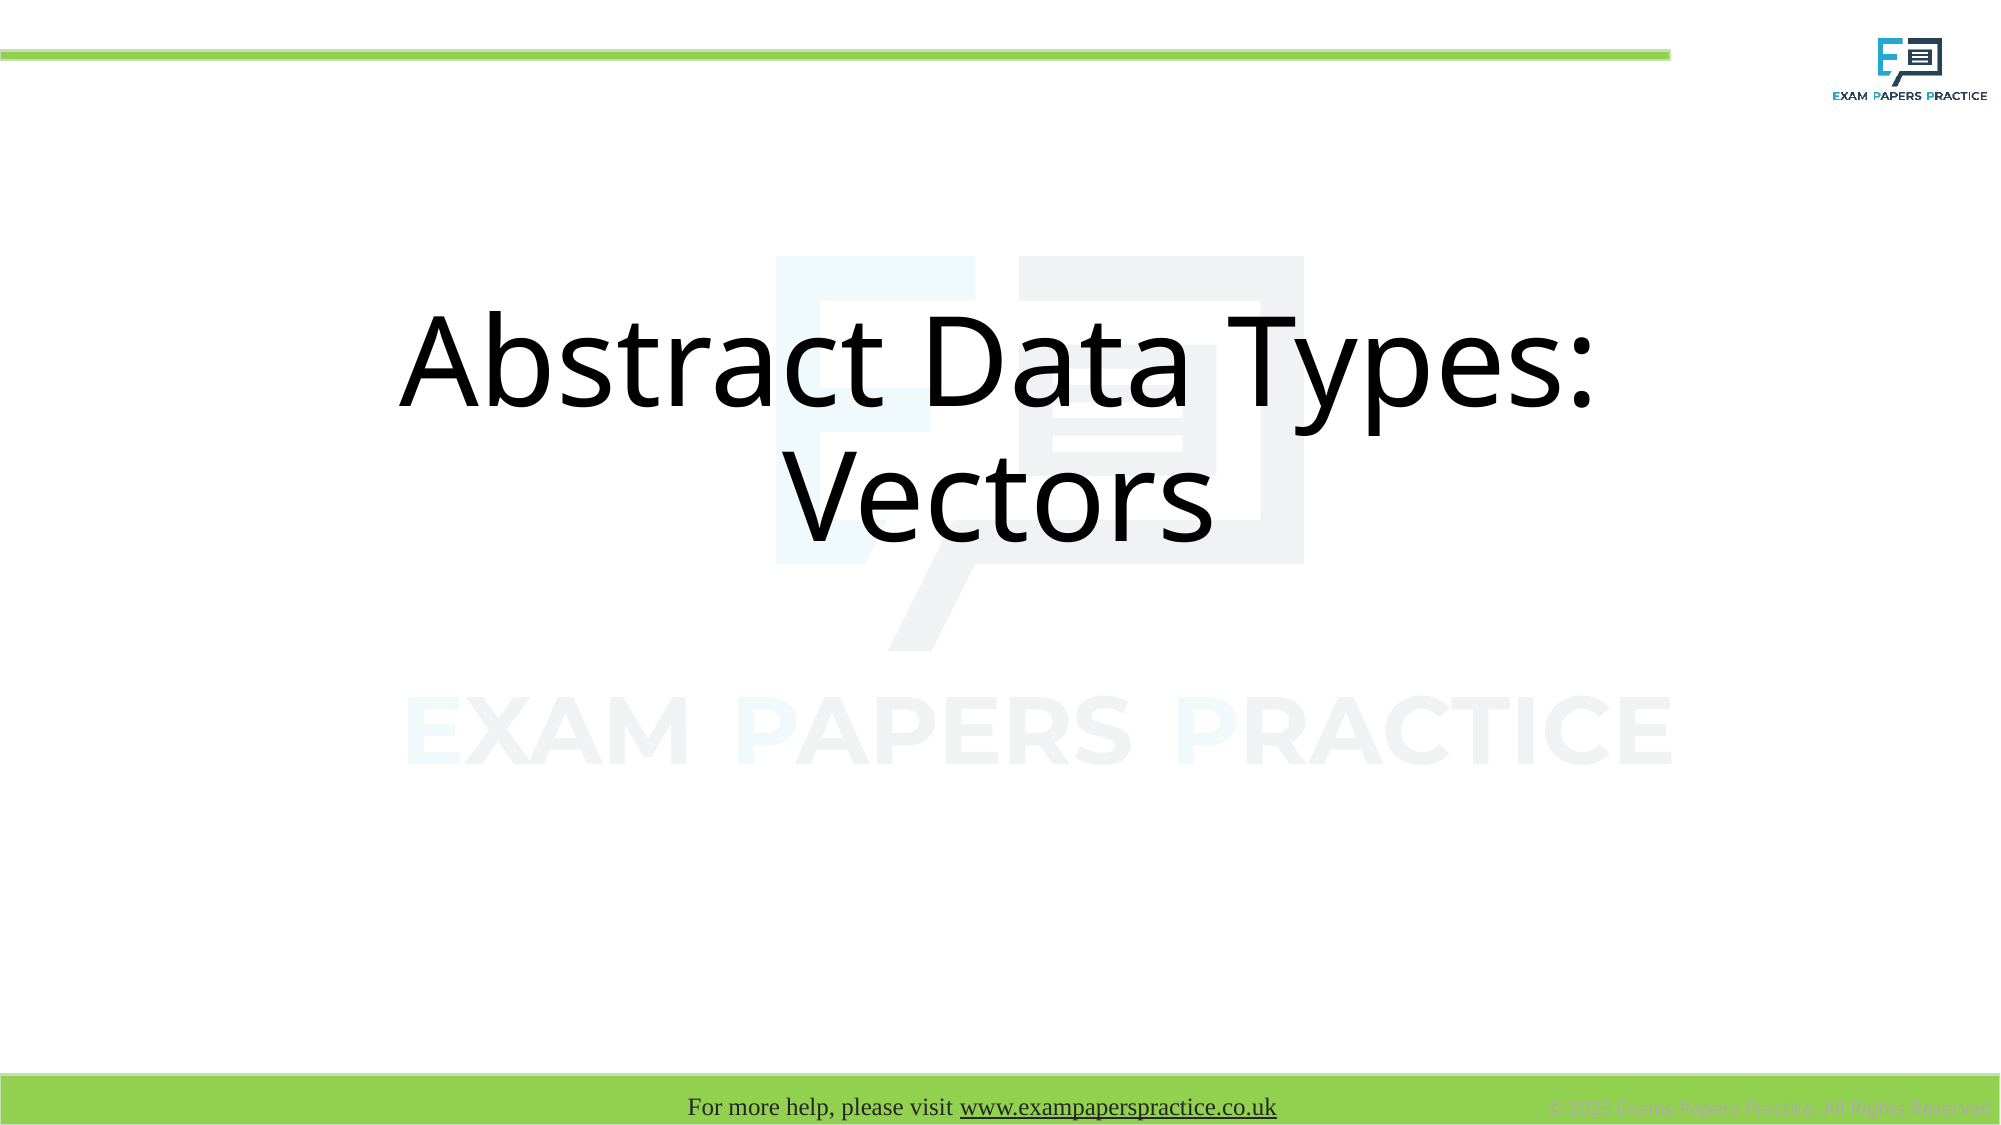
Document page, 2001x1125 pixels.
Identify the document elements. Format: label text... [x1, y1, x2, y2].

title Abstract Data Types: Vectors [249, 184, 1750, 576]
